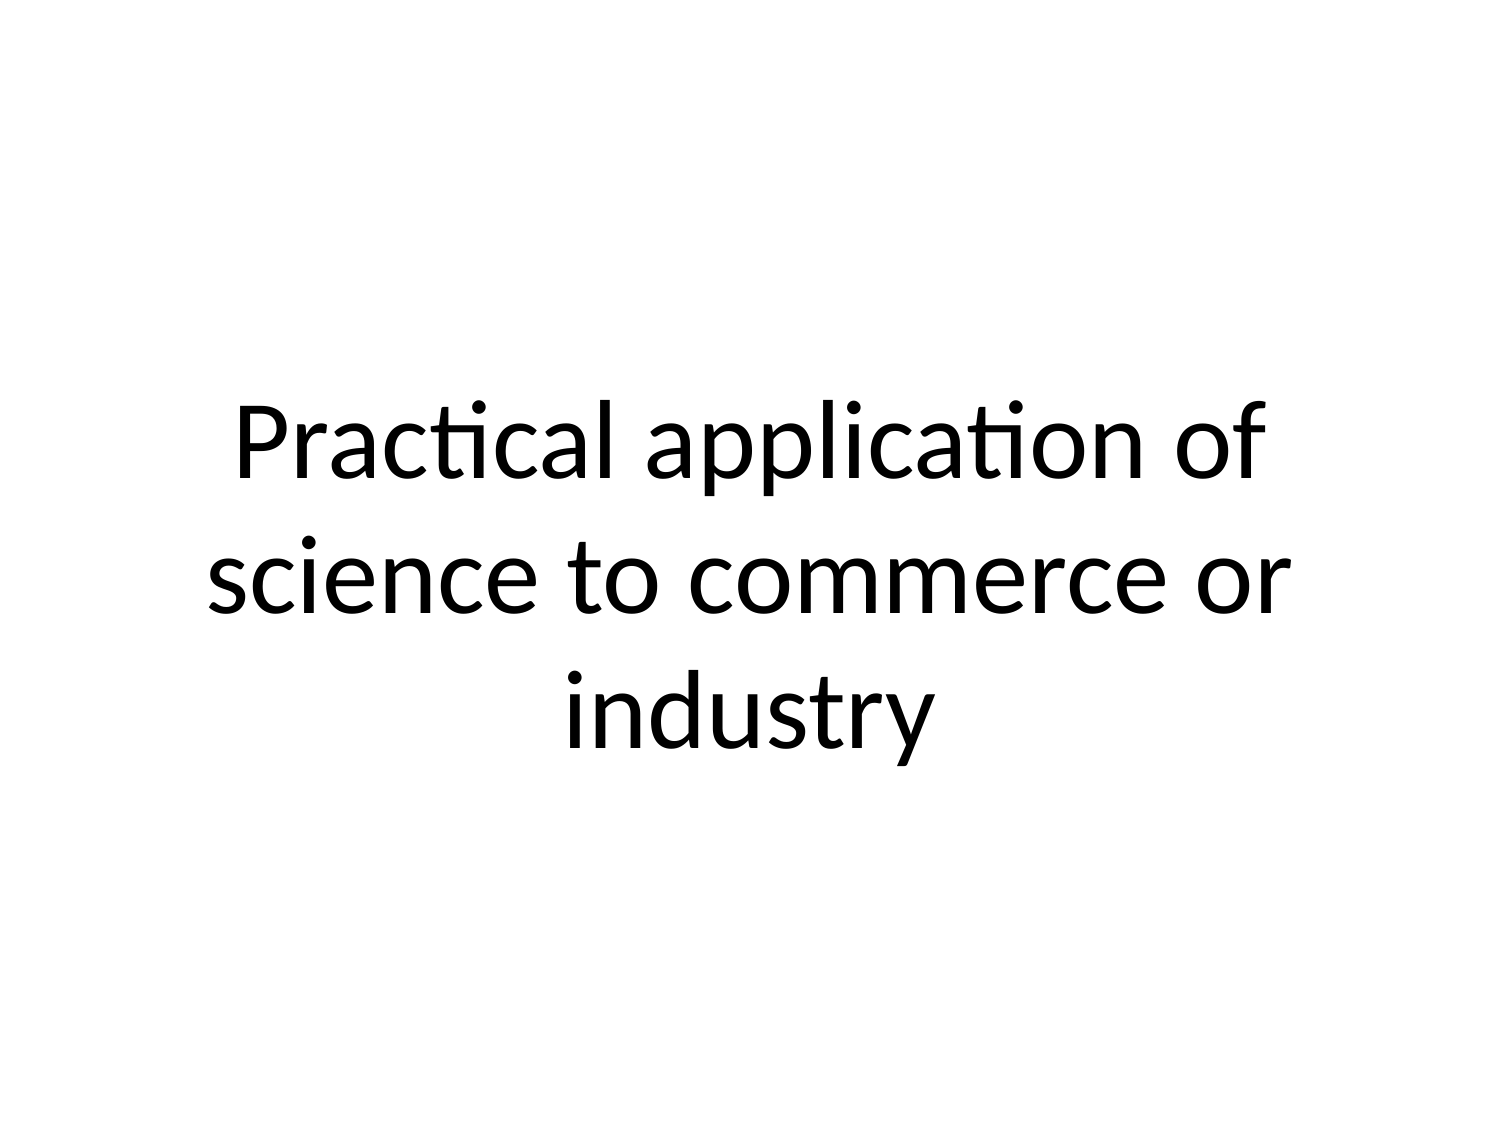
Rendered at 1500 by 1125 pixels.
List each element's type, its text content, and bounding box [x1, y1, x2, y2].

title Practical application of science to commerce or industry [112, 50, 1388, 1088]
